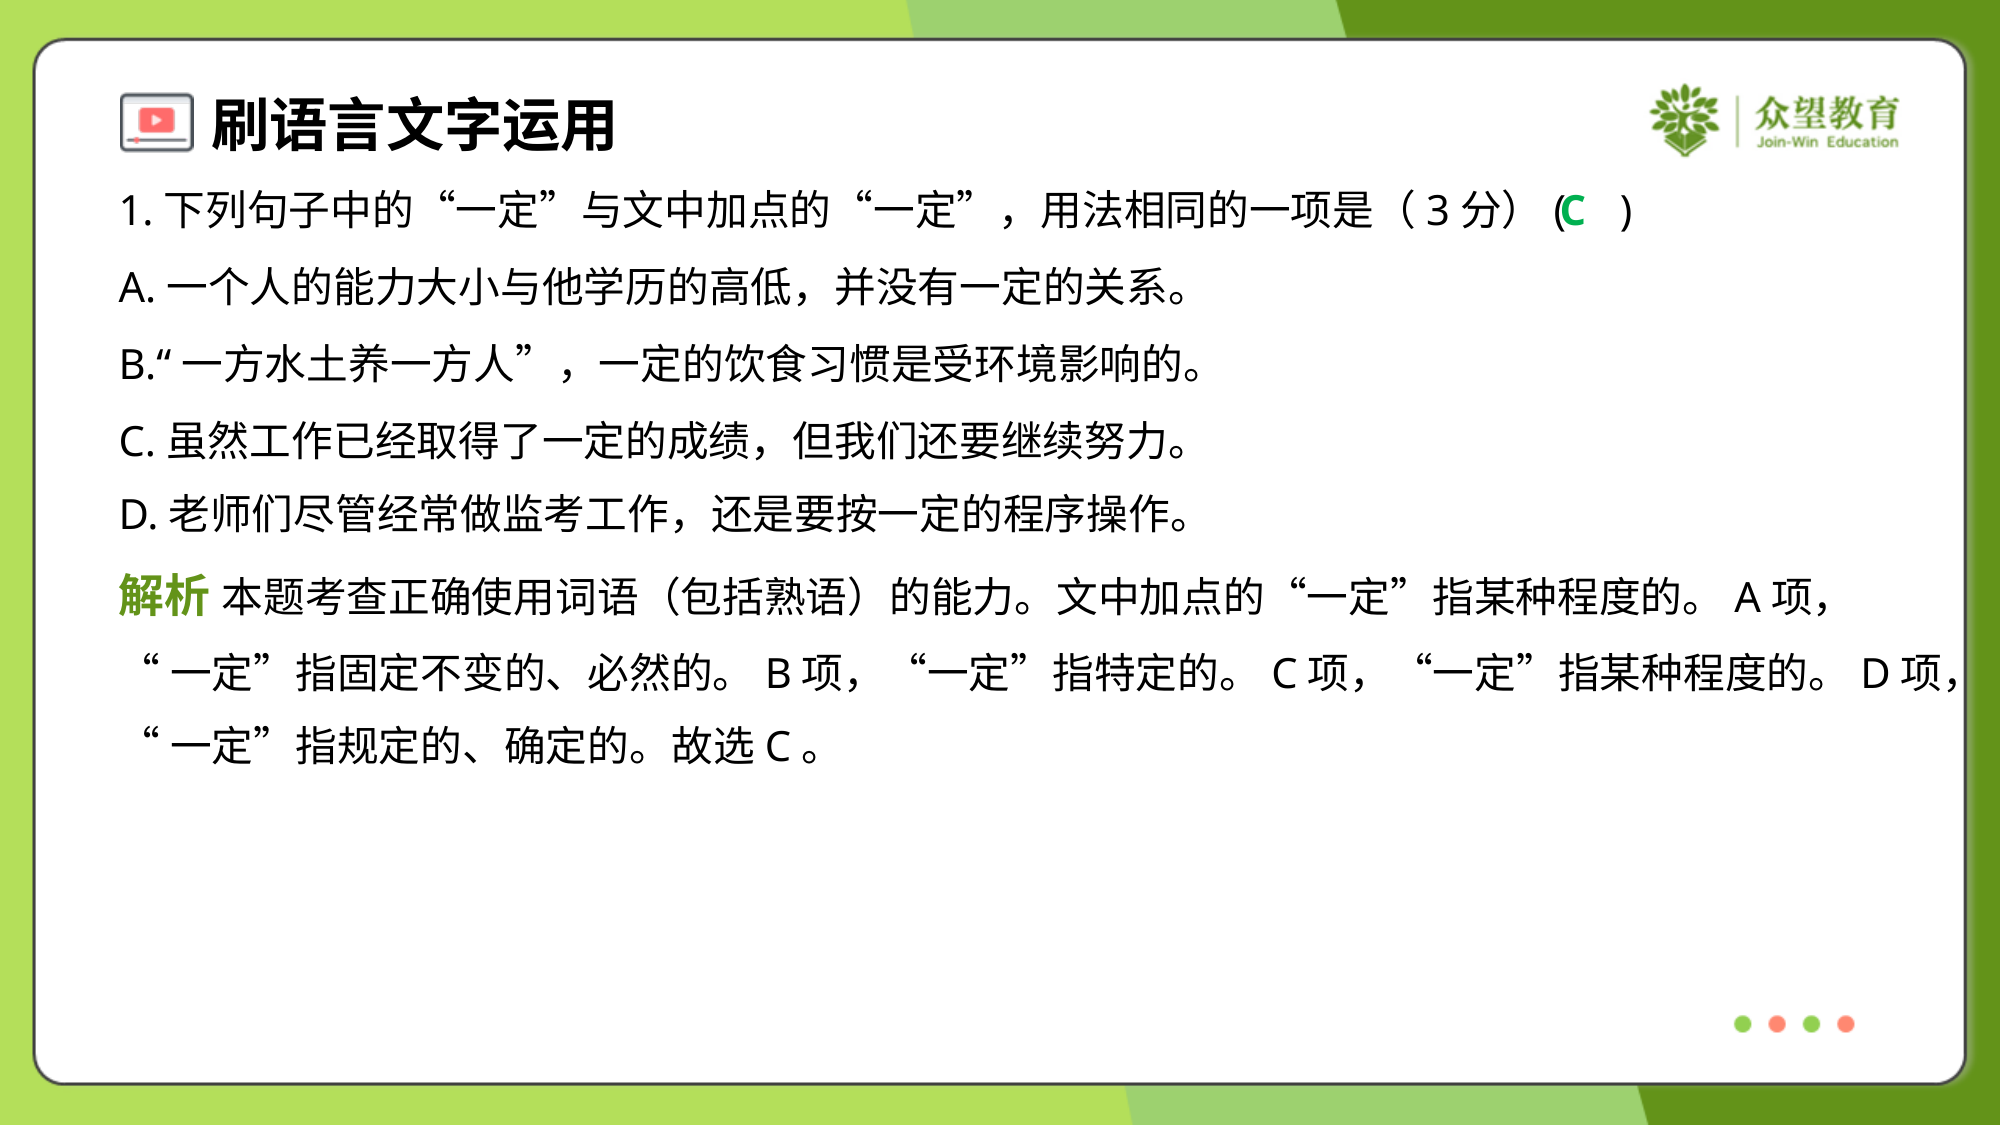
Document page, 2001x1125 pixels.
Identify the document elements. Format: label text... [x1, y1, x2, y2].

text_box A.一个人的能力大小与他学历的高低，并没有一定的关系。 B.“一方水土养一方人”，一定的饮食习惯是受环境影响的。 C.虽然工作已经取得了一定的成绩，但我们还要继续努力。 D.老师们尽管经常做监考工作，还是要按一定的程序操作。 [118, 235, 1883, 531]
text_box C [1543, 158, 1602, 226]
text_box 1.下列句子中的“一定”与文中加点的“一定”，用法相同的一项是（3分）( ) [1602, 158, 1883, 226]
text_box 解析 本题考查正确使用词语（包括熟语）的能力。文中加点的“一定”指某种程度的。A项， “一定”指固定不变的、必然的。B项，“一定”指特定的。C项，“一定”指某种程度的。D项， “一定”指规定的、确定的。故选C。 [118, 544, 1883, 763]
text_box 1.下列句子中的“一定”与文中加点的“一定”，用法相同的一项是（3分）( ) [118, 158, 1543, 226]
picture [0, 0, 2000, 1125]
